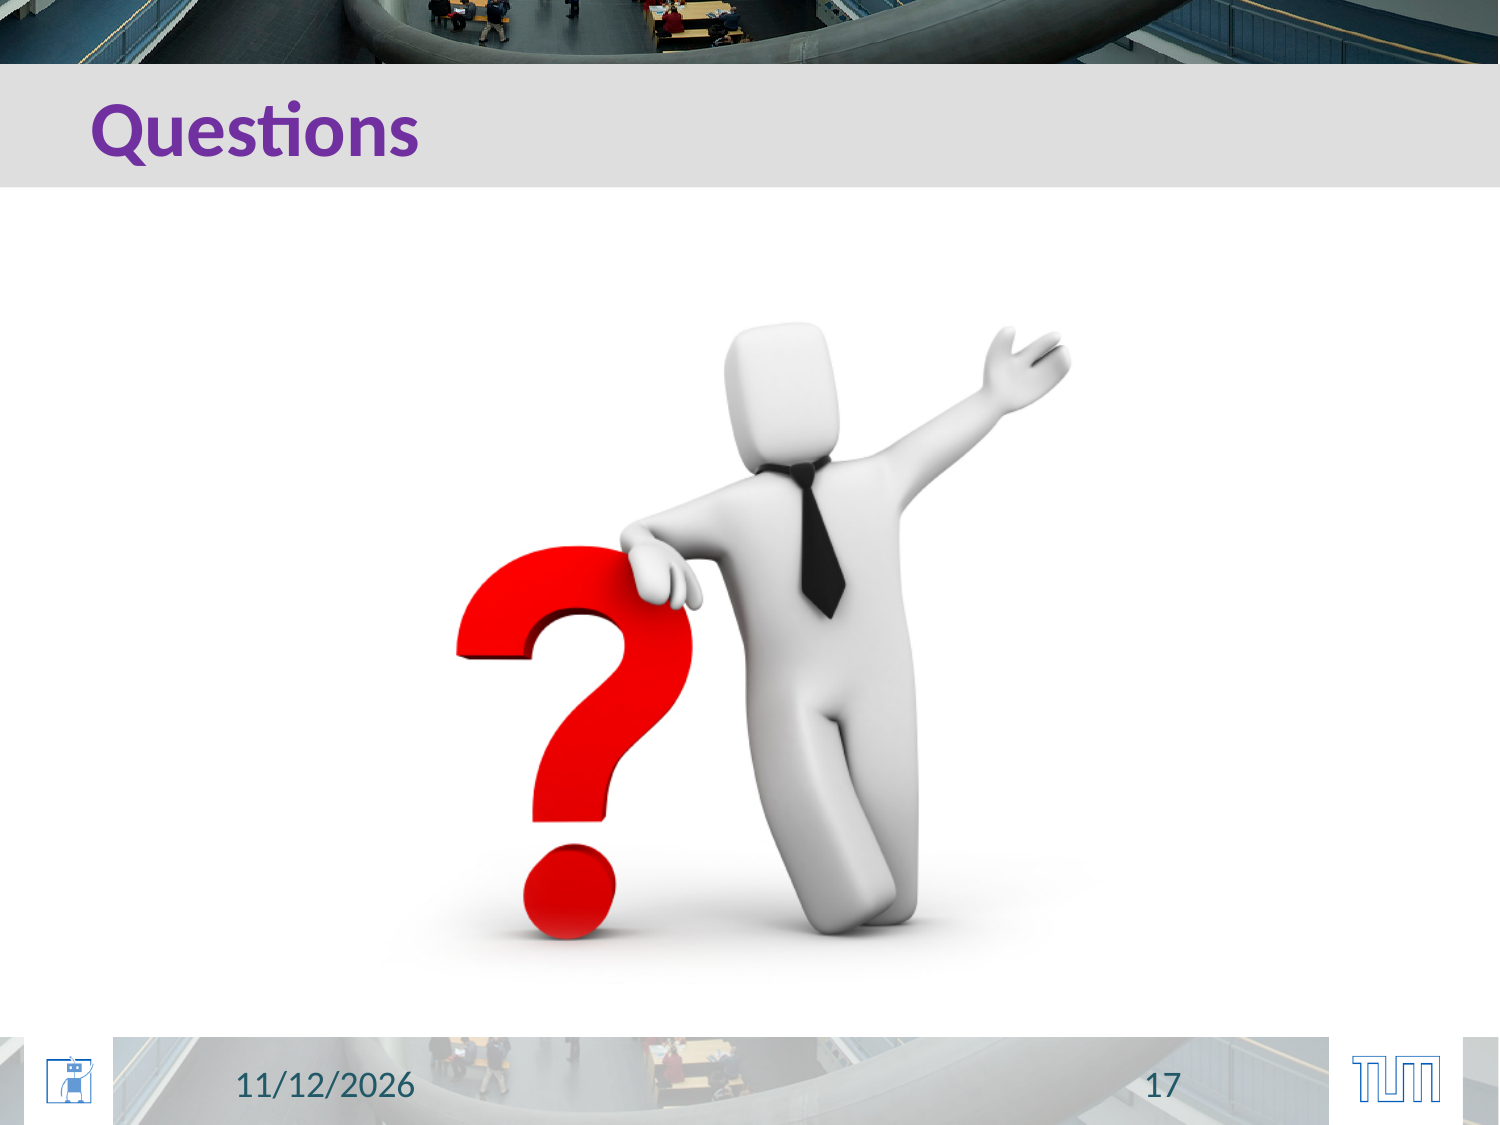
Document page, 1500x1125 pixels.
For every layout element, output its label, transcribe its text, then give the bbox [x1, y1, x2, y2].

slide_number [162, 1052, 488, 1113]
title Questions [75, 62, 1425, 188]
slide_number 17 [1012, 1052, 1313, 1113]
picture [237, 223, 1288, 1012]
picture [0, 1032, 1500, 1125]
picture [0, 0, 1500, 64]
